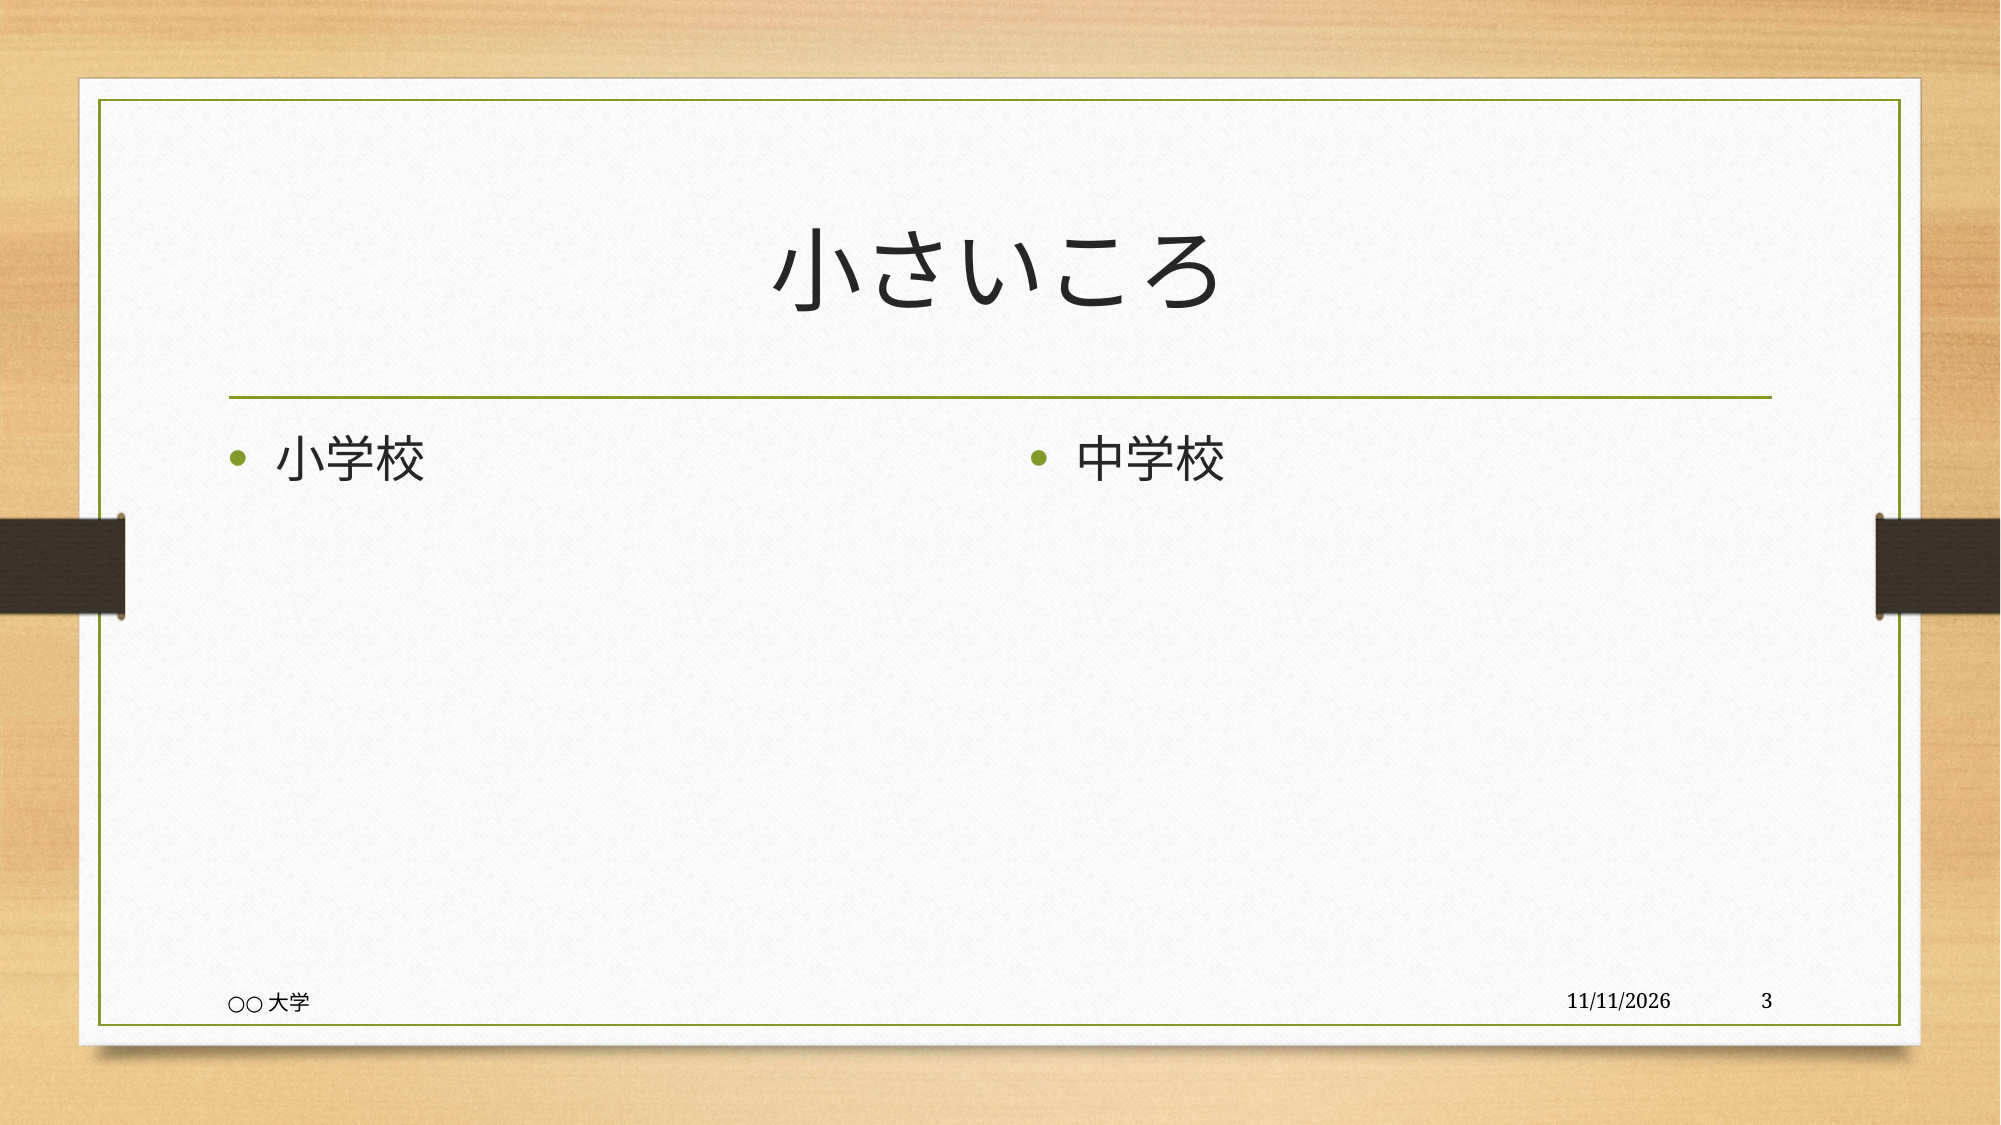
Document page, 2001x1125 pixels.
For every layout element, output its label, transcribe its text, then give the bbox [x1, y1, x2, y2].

picture [0, 0, 2001, 1125]
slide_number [1423, 979, 1686, 1025]
list 中学校 [1013, 420, 1788, 963]
footer ○○大学 [212, 979, 1411, 1025]
list 小学校 [213, 420, 987, 963]
title 小さいころ [212, 161, 1788, 375]
slide_number 3 [1698, 979, 1788, 1025]
